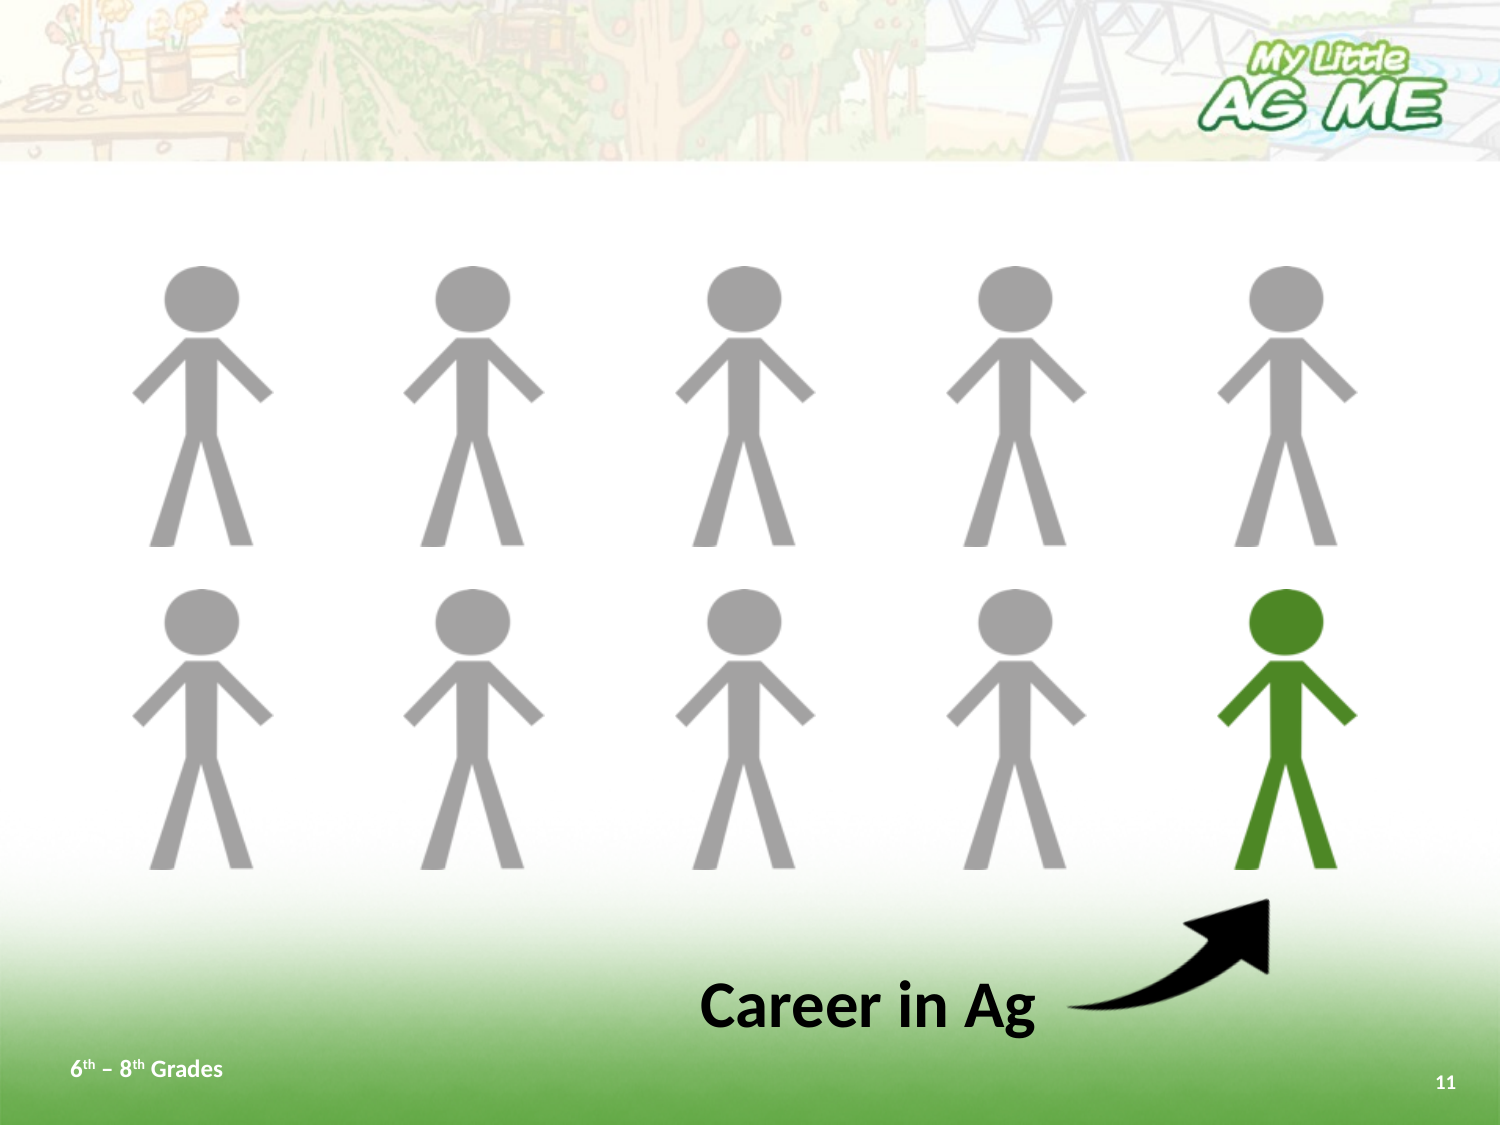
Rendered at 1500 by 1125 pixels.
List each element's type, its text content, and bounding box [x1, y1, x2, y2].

text_box Career in Ag [685, 953, 1053, 1049]
picture [0, 0, 1500, 1125]
